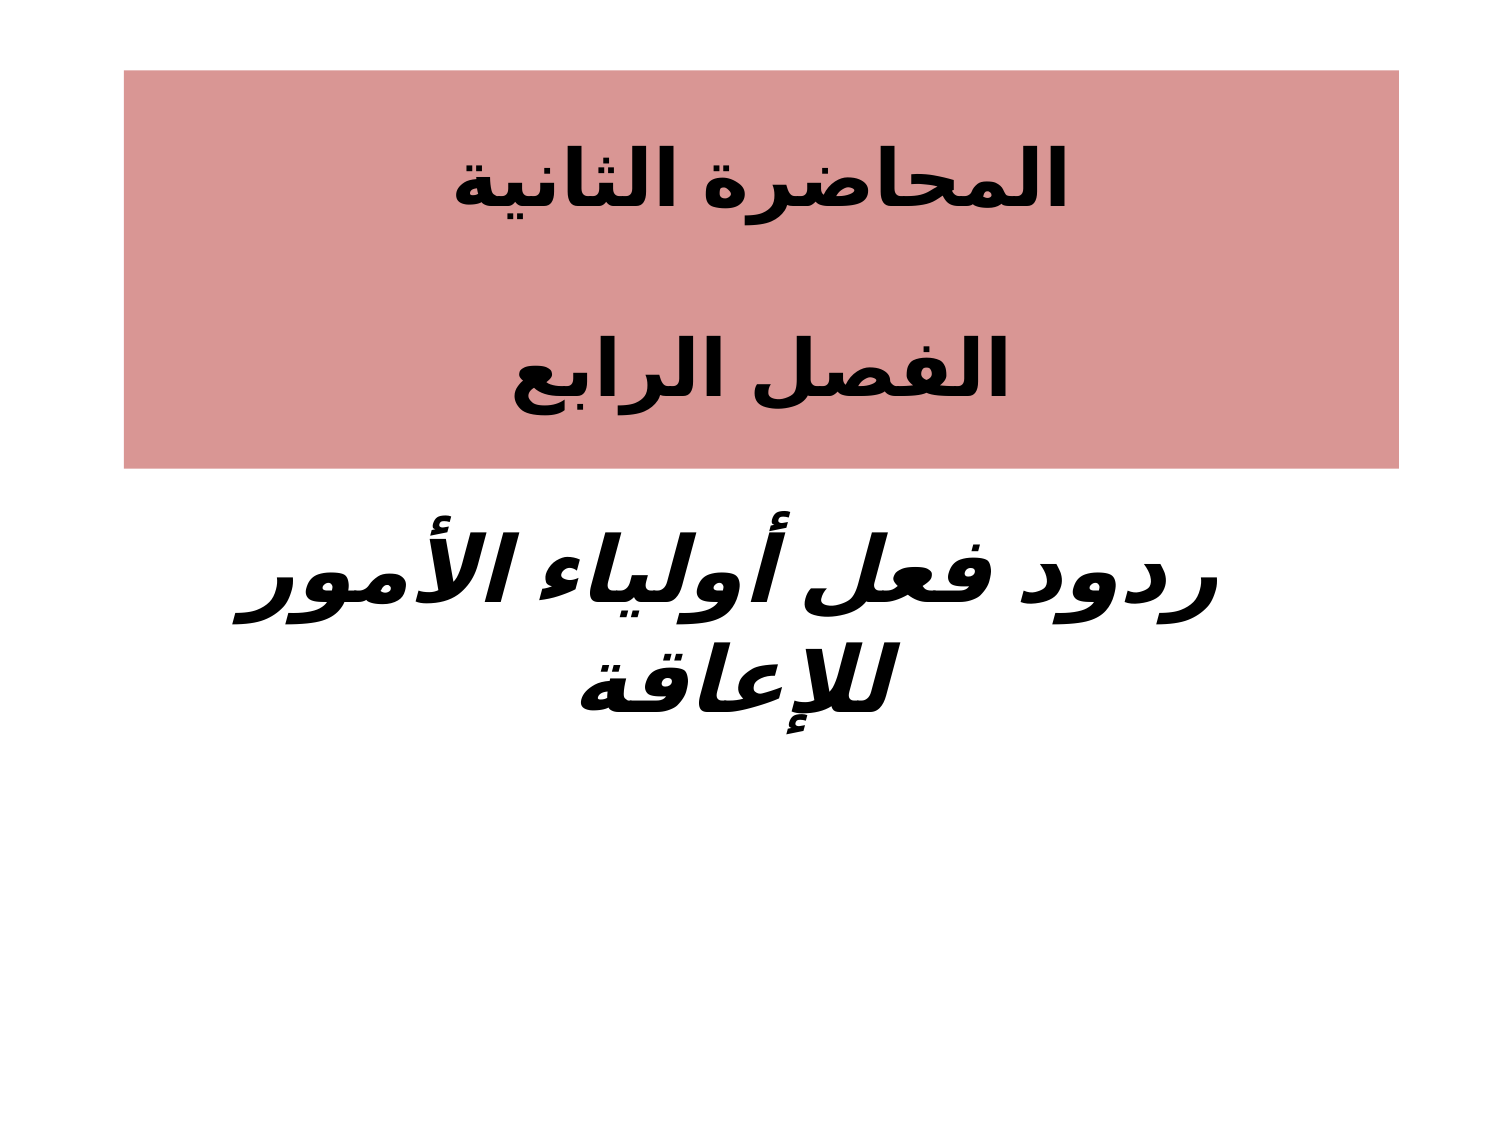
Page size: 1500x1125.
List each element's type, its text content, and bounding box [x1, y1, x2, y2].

subtitle ردود فعل أولياء الأمور للإعاقة [206, 503, 1257, 792]
title المحاضرة الثانية الفصل الرابع [123, 70, 1400, 469]
